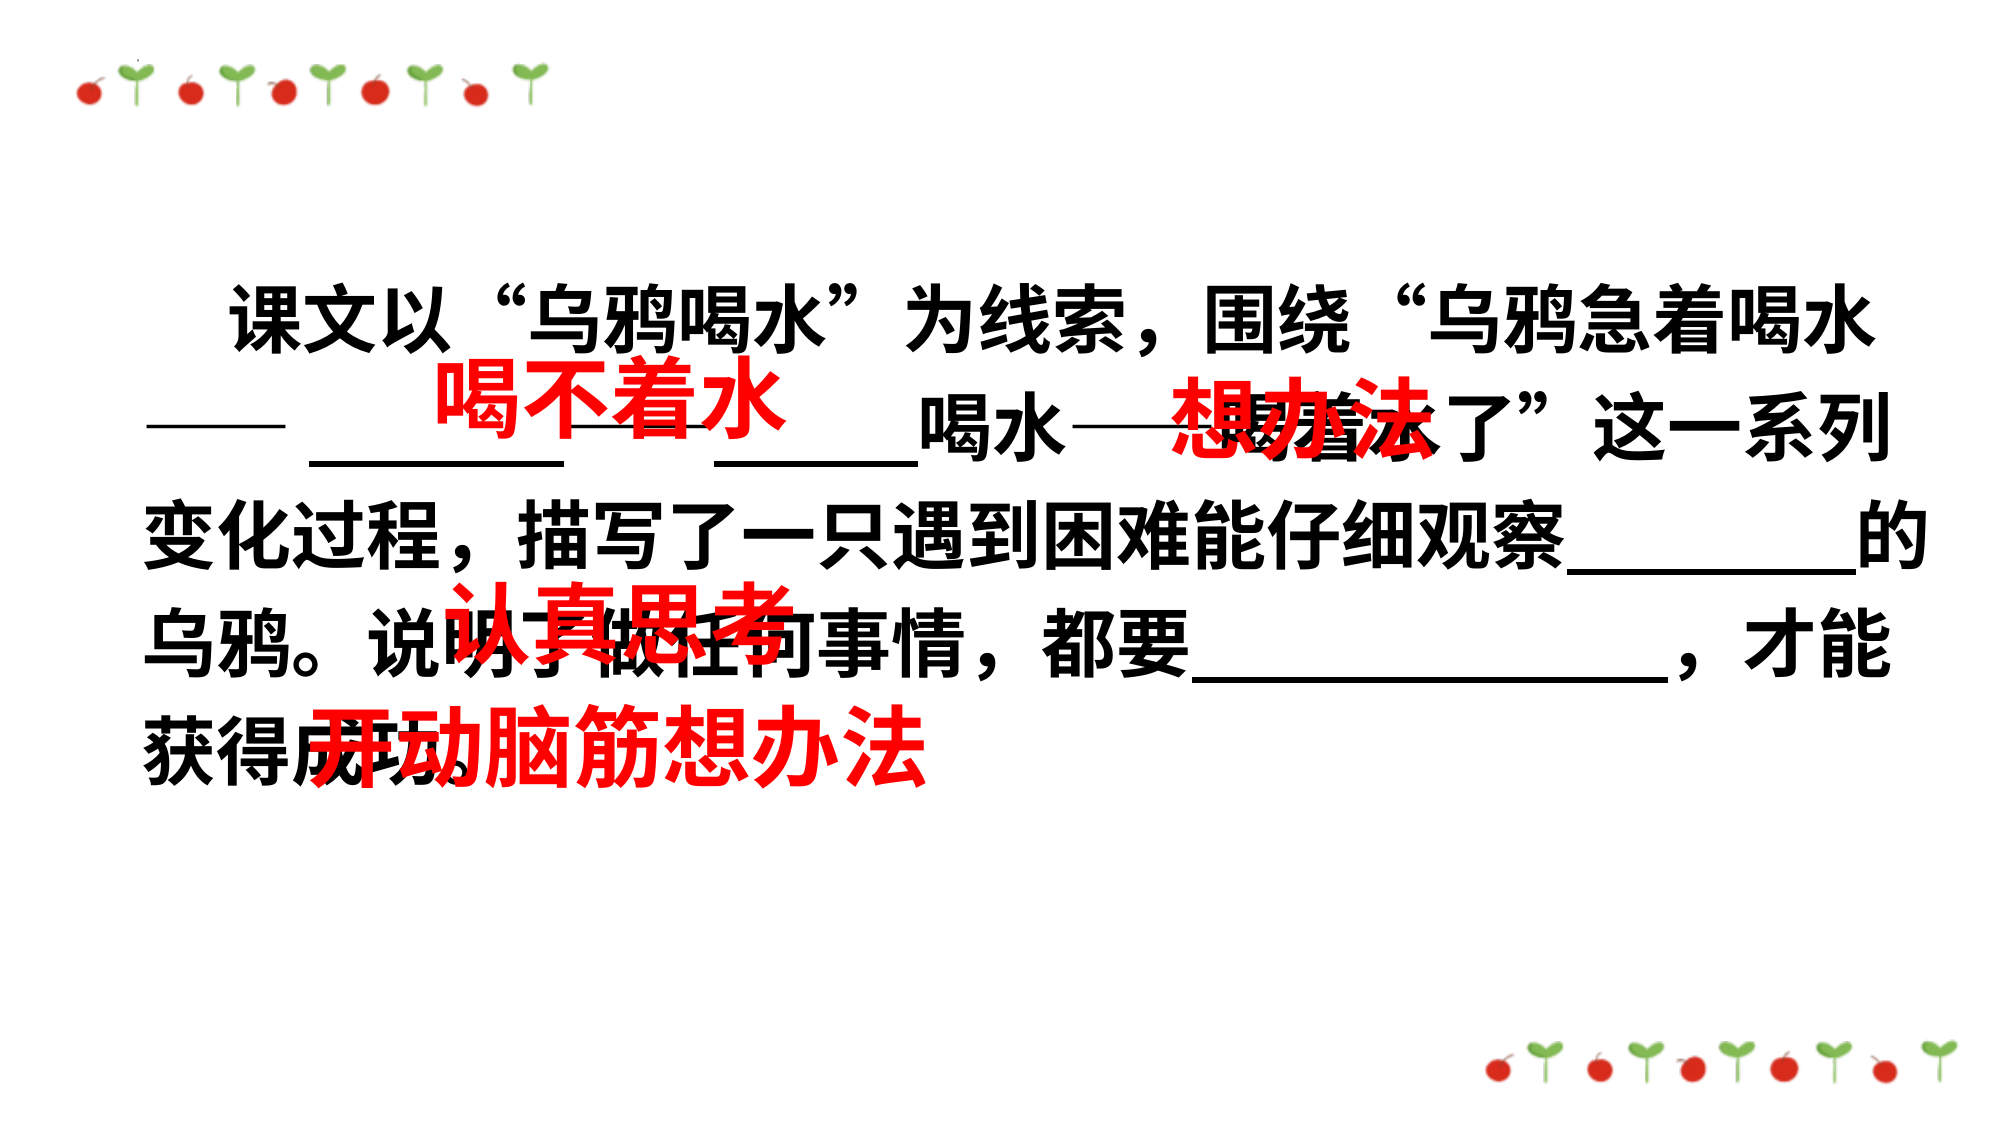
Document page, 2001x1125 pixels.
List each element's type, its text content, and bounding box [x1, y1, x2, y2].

picture [1472, 1013, 1974, 1099]
text_box 认真思考 [428, 561, 814, 683]
text_box 课文以“乌鸦喝水”为线索，围绕“乌鸦急着喝水—— —— 喝水——喝着水了”这一系列变化过程，描写了一只遇到困难能仔细观察 的乌鸦。说明了做任何事情，都要 ，才能获得成功。 [127, 247, 1977, 802]
text_box 喝不着水 [418, 335, 804, 457]
text_box 想办法 [1154, 355, 1452, 478]
text_box 开动脑筋想办法 [291, 683, 1001, 806]
picture [63, 36, 565, 122]
